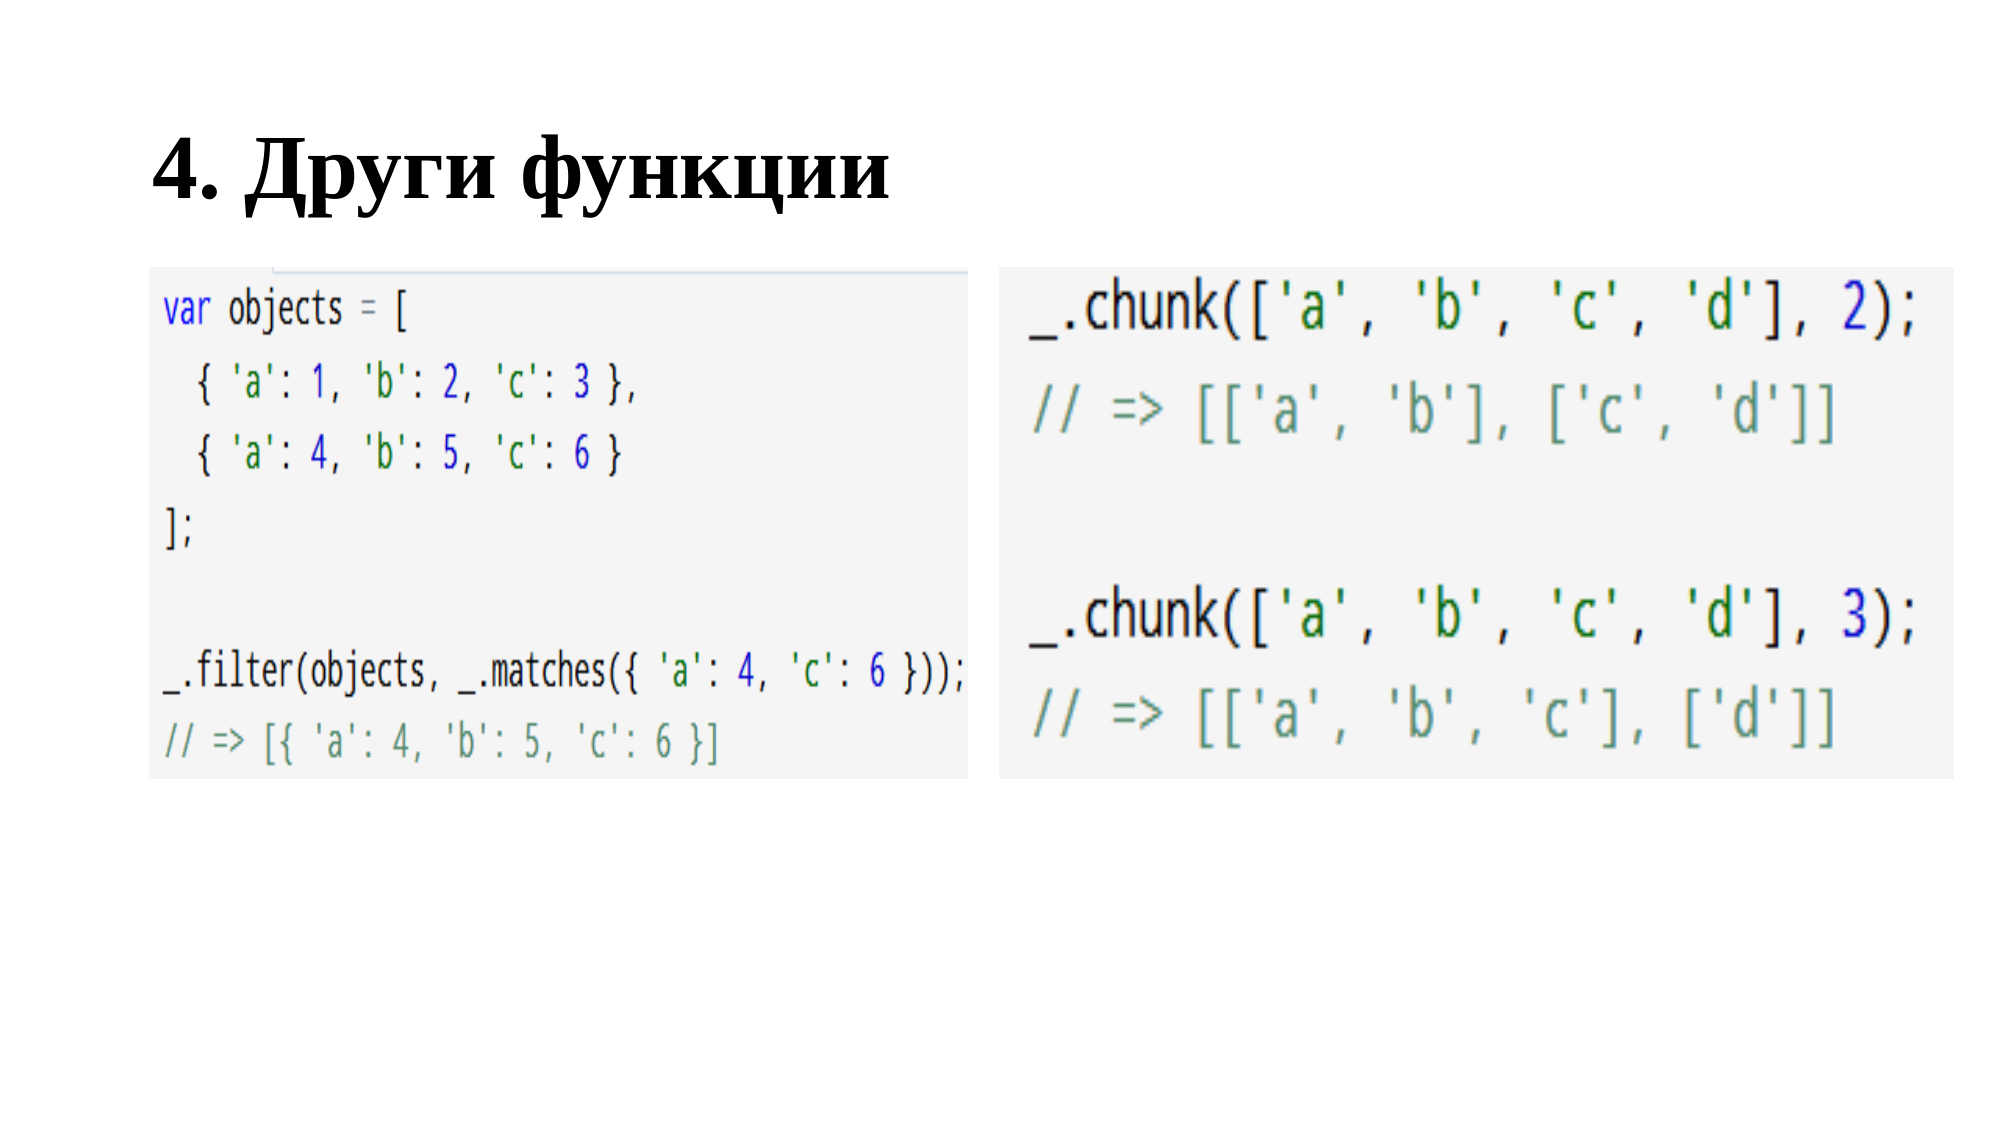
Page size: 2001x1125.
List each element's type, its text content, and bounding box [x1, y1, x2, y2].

picture [999, 267, 1954, 779]
title 4. Други функции [137, 59, 1863, 278]
picture [149, 267, 968, 779]
